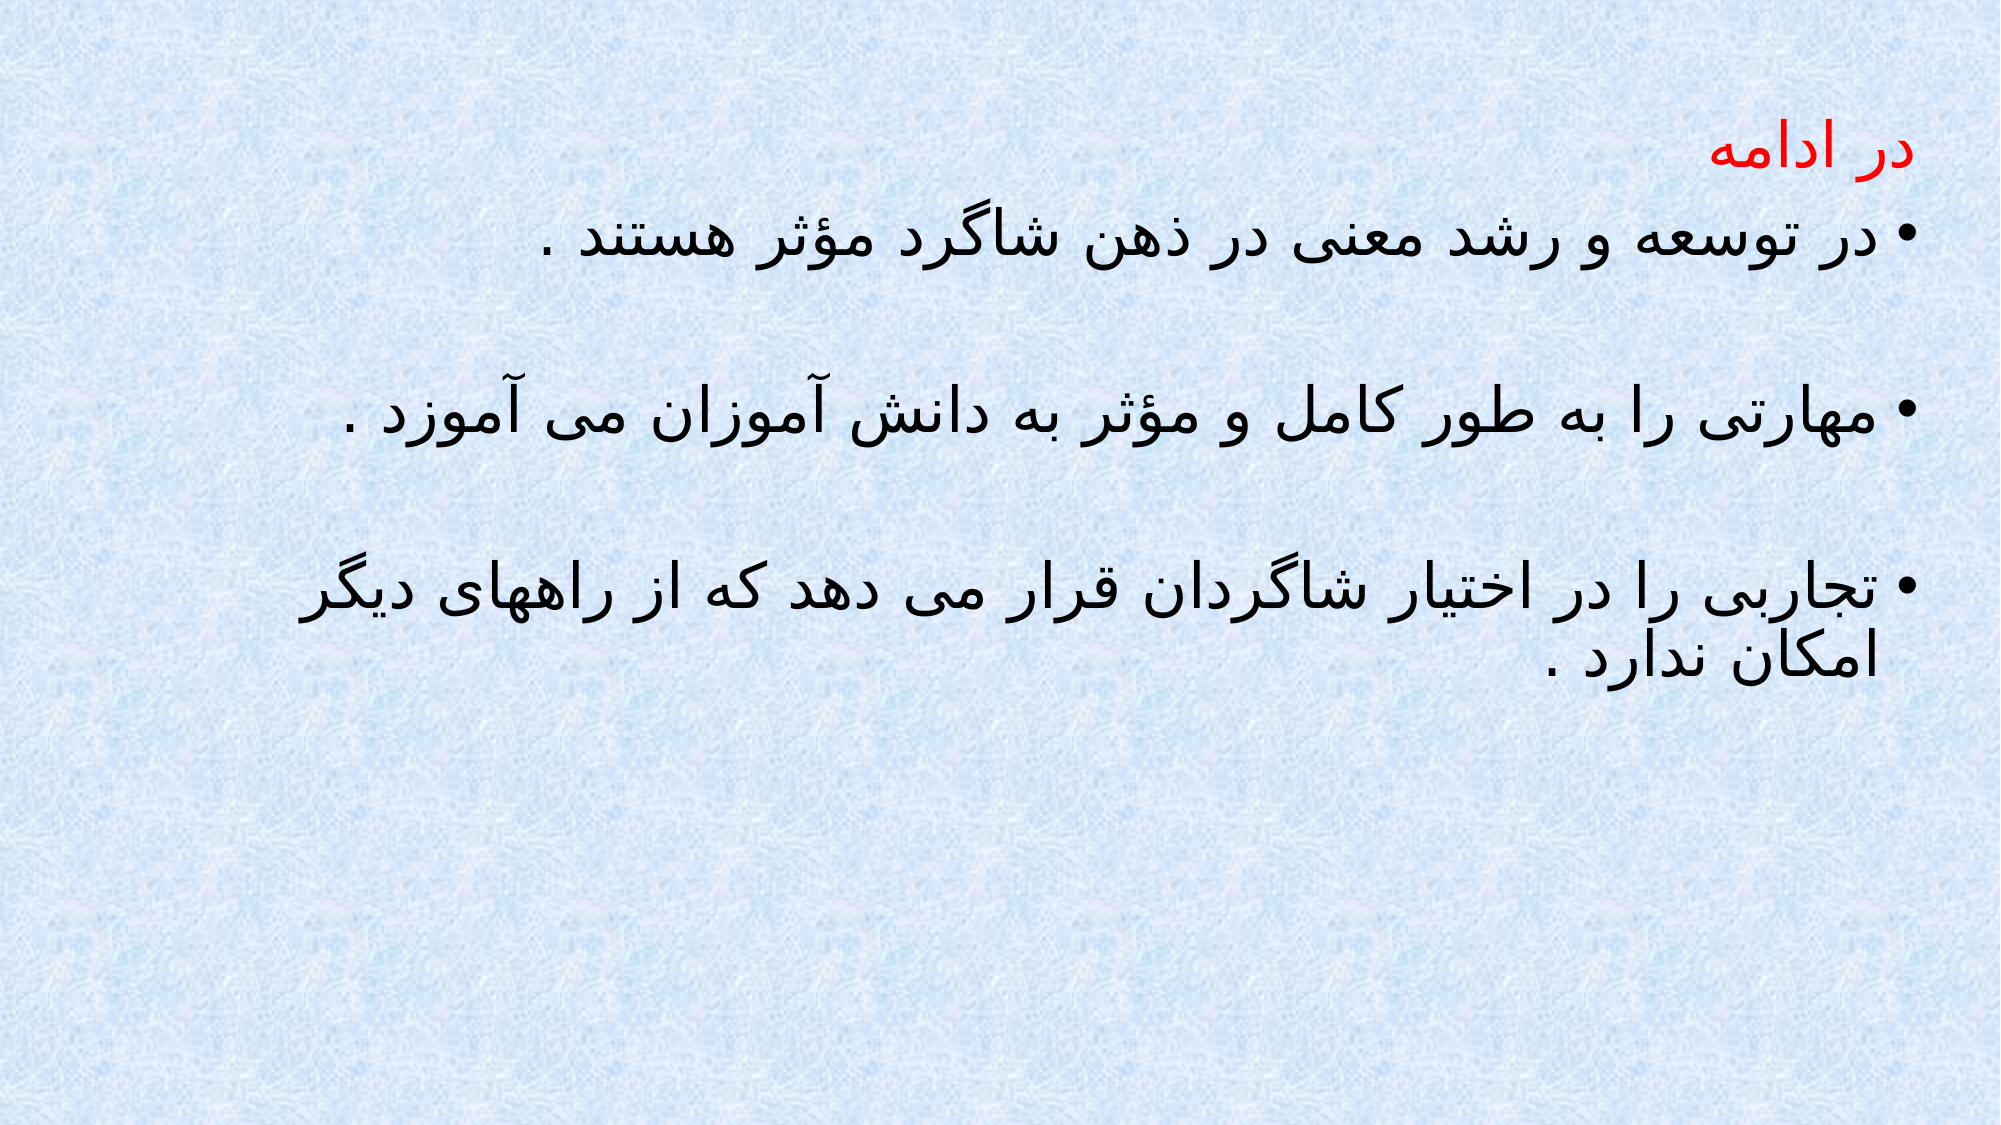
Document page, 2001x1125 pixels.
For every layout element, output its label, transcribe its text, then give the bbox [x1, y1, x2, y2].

list در ادامه در توسعه و رشد معنی در ذهن شاگرد مؤثر هستند . مهارتی را به طور کامل و مؤثر به دانش آموزان می آموزد . تجاربی را در اختیار شاگردان قرار می دهد که از راههای دیگر امکان ندارد . [207, 105, 1933, 704]
picture [0, 0, 2001, 1125]
